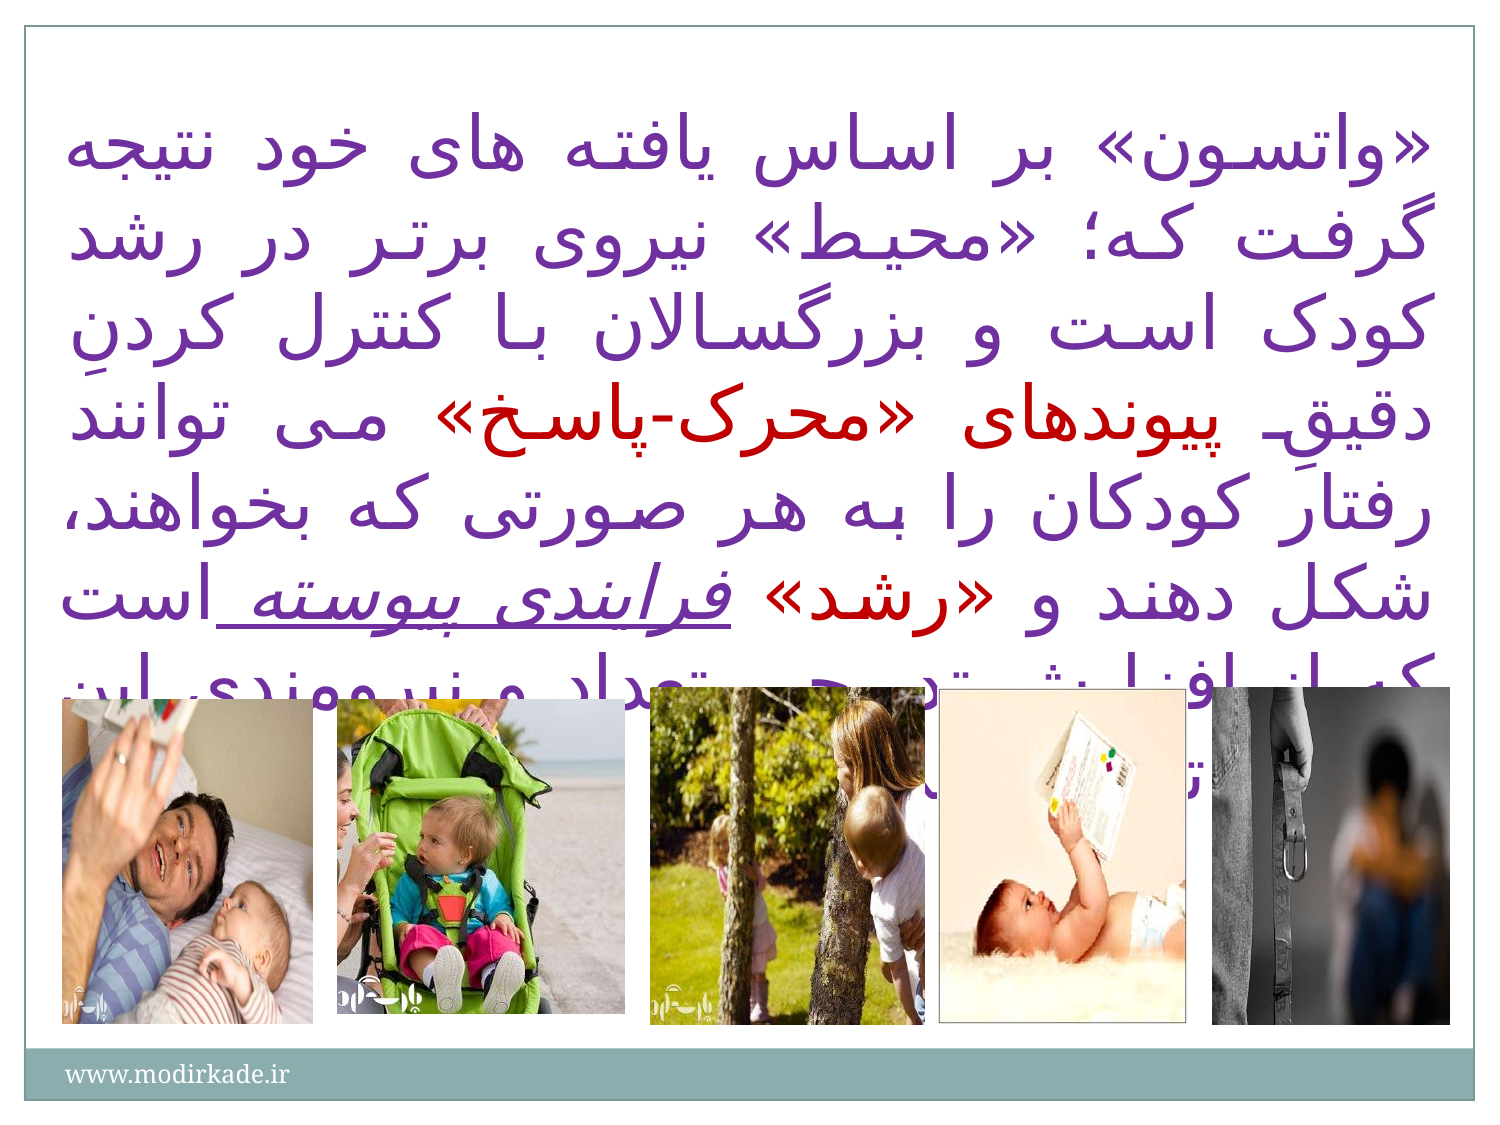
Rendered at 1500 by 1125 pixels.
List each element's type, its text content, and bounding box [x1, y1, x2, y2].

footer www.modirkade.ir [50, 1051, 638, 1112]
picture [1212, 687, 1451, 1026]
picture [62, 699, 313, 1024]
text_box «واتسون» بر اساس یافته های خود نتیجه گرفت که؛ «محیط» نیروی برتر در رشد کودک است و بزرگسالان با کنترل کردنِ دقیقِ پیوندهای «محرک-پاسخ» می توانند رفتار کودکان را به هر صورتی که بخواهند، شکل دهند و «رشد» فرایندی پیوسته است که از افزایش تدریجیِ تعداد و نیرومندی این پیوندها تشکیل می شوند. [37, 87, 1450, 823]
picture [649, 687, 926, 1025]
picture [937, 687, 1188, 1027]
picture [337, 699, 626, 1015]
